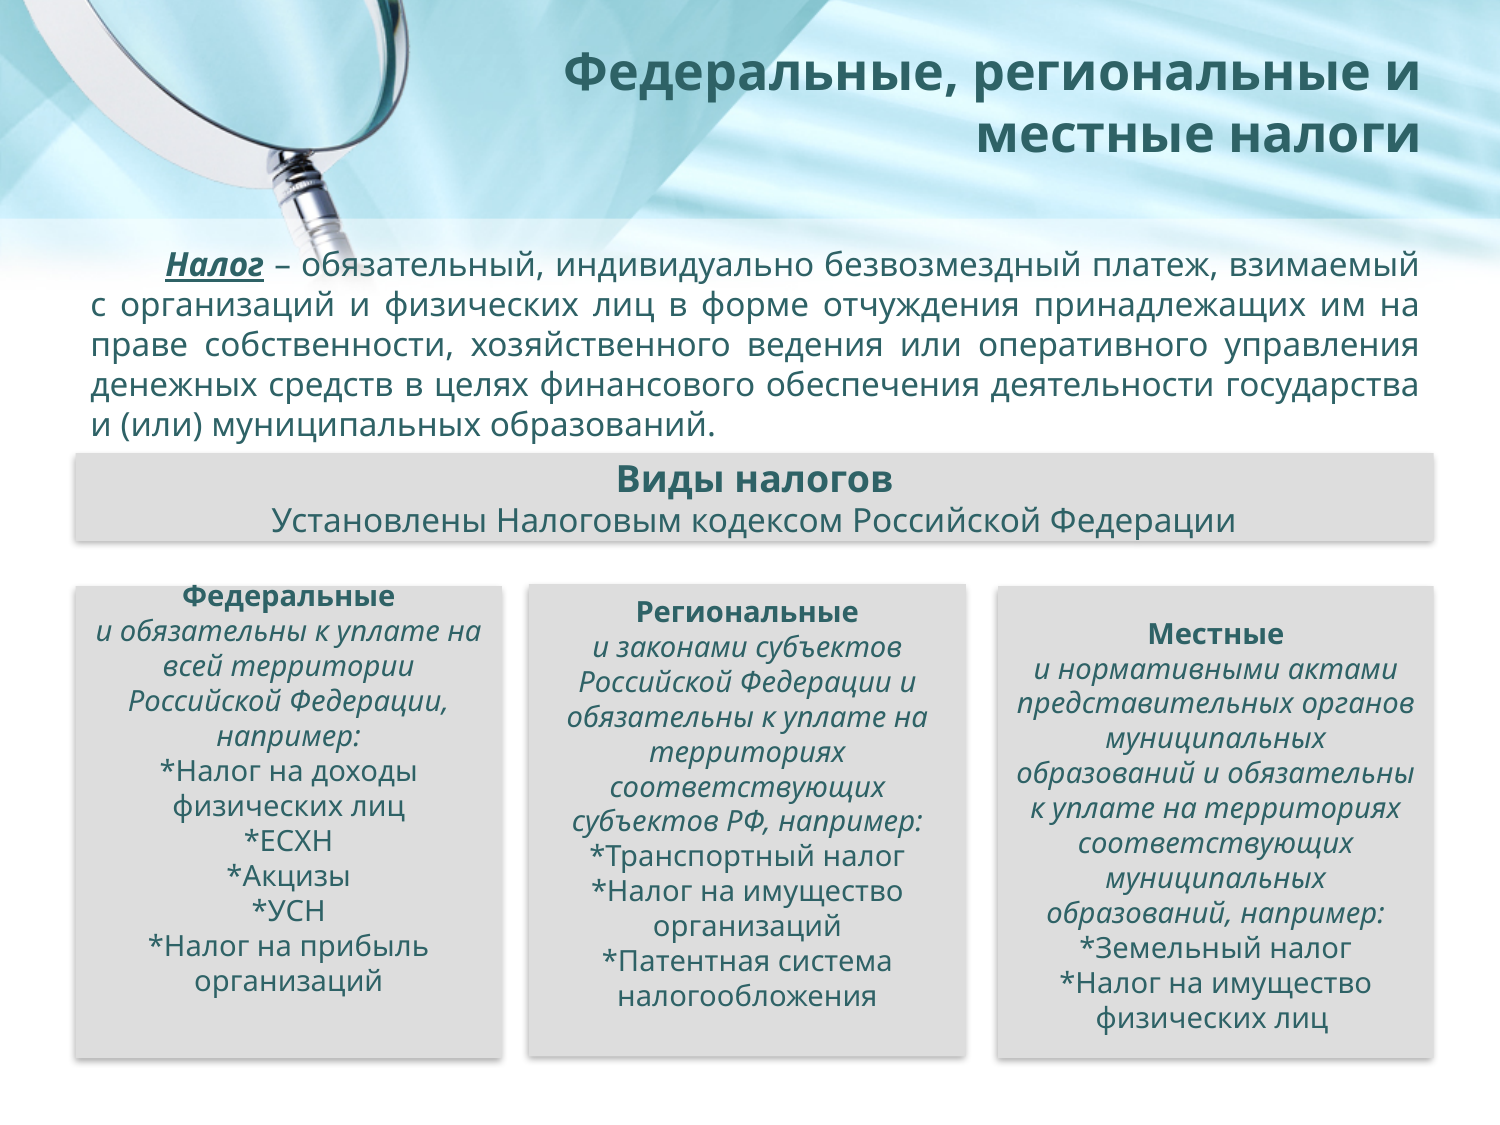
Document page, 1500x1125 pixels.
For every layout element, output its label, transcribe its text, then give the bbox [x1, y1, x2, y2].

text_box Виды налогов Установлены Налоговым кодексом Российской Федерации [73, 451, 1436, 543]
text_box Налог – обязательный, индивидуально безвозмездный платеж, взимаемый с организаций и физических лиц в форме отчуждения принадлежащих им на праве собственности, хозяйственного ведения или оперативного управления денежных средств в целях финансового обеспечения деятельности государства и (или) муниципальных образований. [75, 236, 1437, 451]
text_box Федеральные, региональные и местные налоги [430, 30, 1438, 211]
text_box Региональные и законами субъектов Российской Федерации и обязательны к уплате на территориях соответствующих субъектов РФ, например: *Транспортный налог *Налог на имущество организаций *Патентная система налогообложения [527, 582, 968, 1058]
picture [0, 0, 1500, 1125]
text_box Местные и нормативными актами представительных органов муниципальных образований и обязательны к уплате на территориях соответствующих муниципальных образований, например: *Земельный налог *Налог на имущество физических лиц [996, 584, 1436, 1060]
text_box Федеральные и обязательны к уплате на всей территории Российской Федерации, например: *Налог на доходы физических лиц *ЕСХН *Акцизы *УСН *Налог на прибыль организаций [73, 584, 504, 1060]
